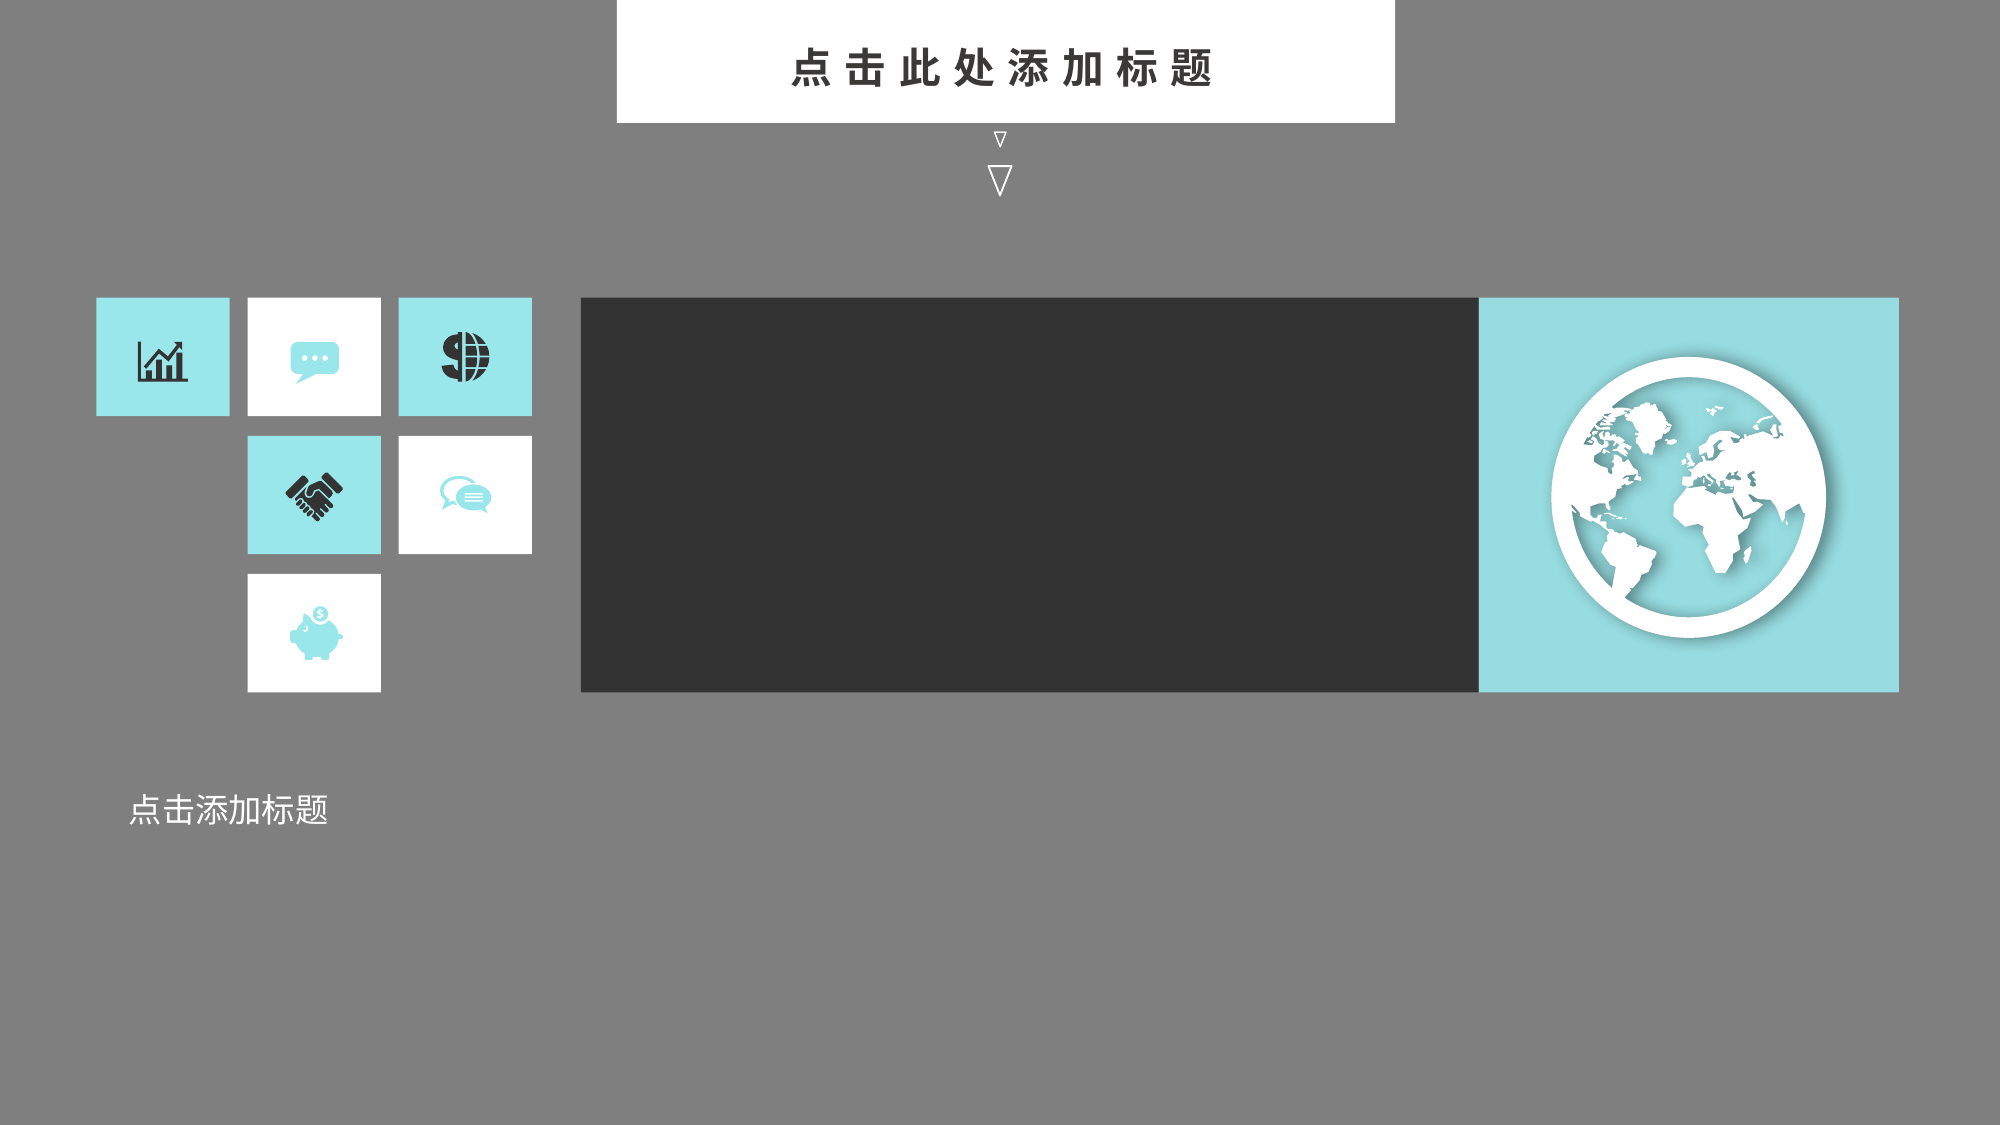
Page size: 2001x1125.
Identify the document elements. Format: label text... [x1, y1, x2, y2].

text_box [137, 341, 188, 382]
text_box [441, 332, 490, 382]
text_box [95, 297, 231, 417]
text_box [247, 297, 381, 417]
text_box [246, 435, 382, 555]
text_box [439, 475, 492, 514]
text_box 点击添加标题 [114, 781, 398, 837]
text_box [290, 606, 344, 660]
text_box [246, 573, 382, 693]
text_box [398, 435, 533, 555]
text_box [398, 297, 533, 417]
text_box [1478, 297, 1899, 693]
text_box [285, 472, 344, 522]
text_box 点击此处添加标题 [775, 34, 1307, 99]
text_box [580, 297, 1478, 693]
